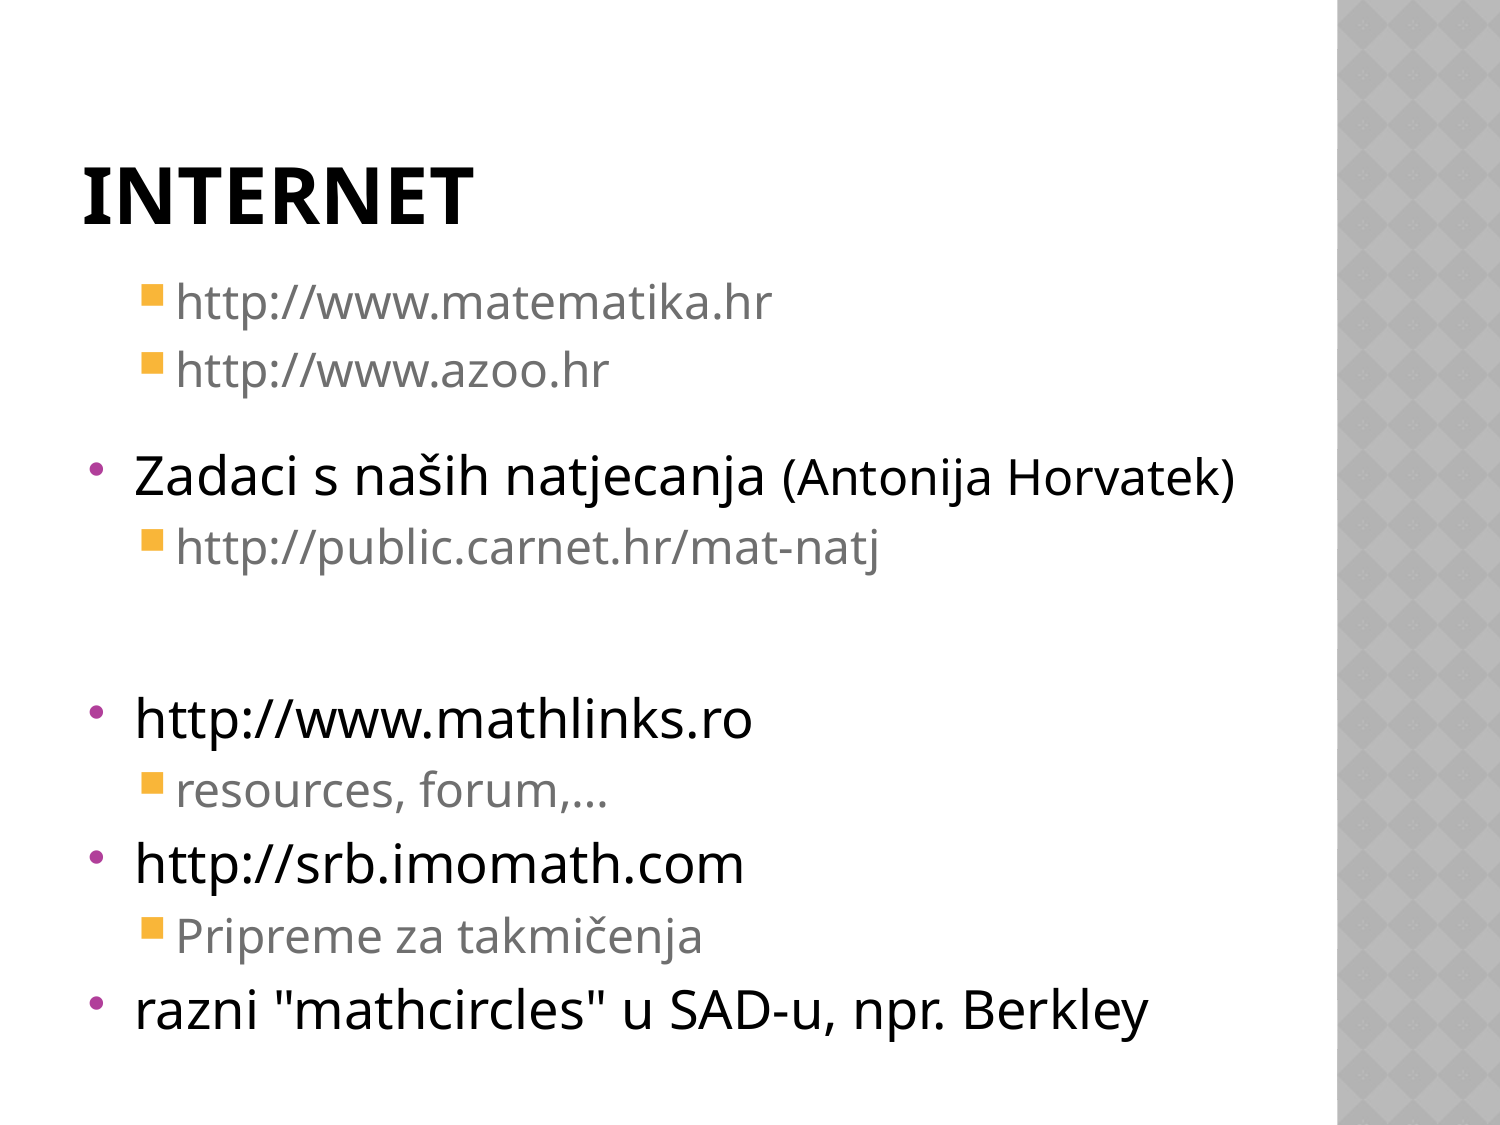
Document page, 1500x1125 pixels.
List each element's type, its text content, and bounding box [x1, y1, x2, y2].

title Internet [75, 52, 1263, 240]
list http://www.matematika.hr http://www.azoo.hr Zadaci s naših natjecanja (Antonija Horvatek) http://public.carnet.hr/mat-natj http://www.mathlinks.ro resources, forum,… http://srb.imomath.com Pripreme za takmičenja razni "mathcircles" u SAD-u, npr. Berkley [75, 264, 1263, 1059]
